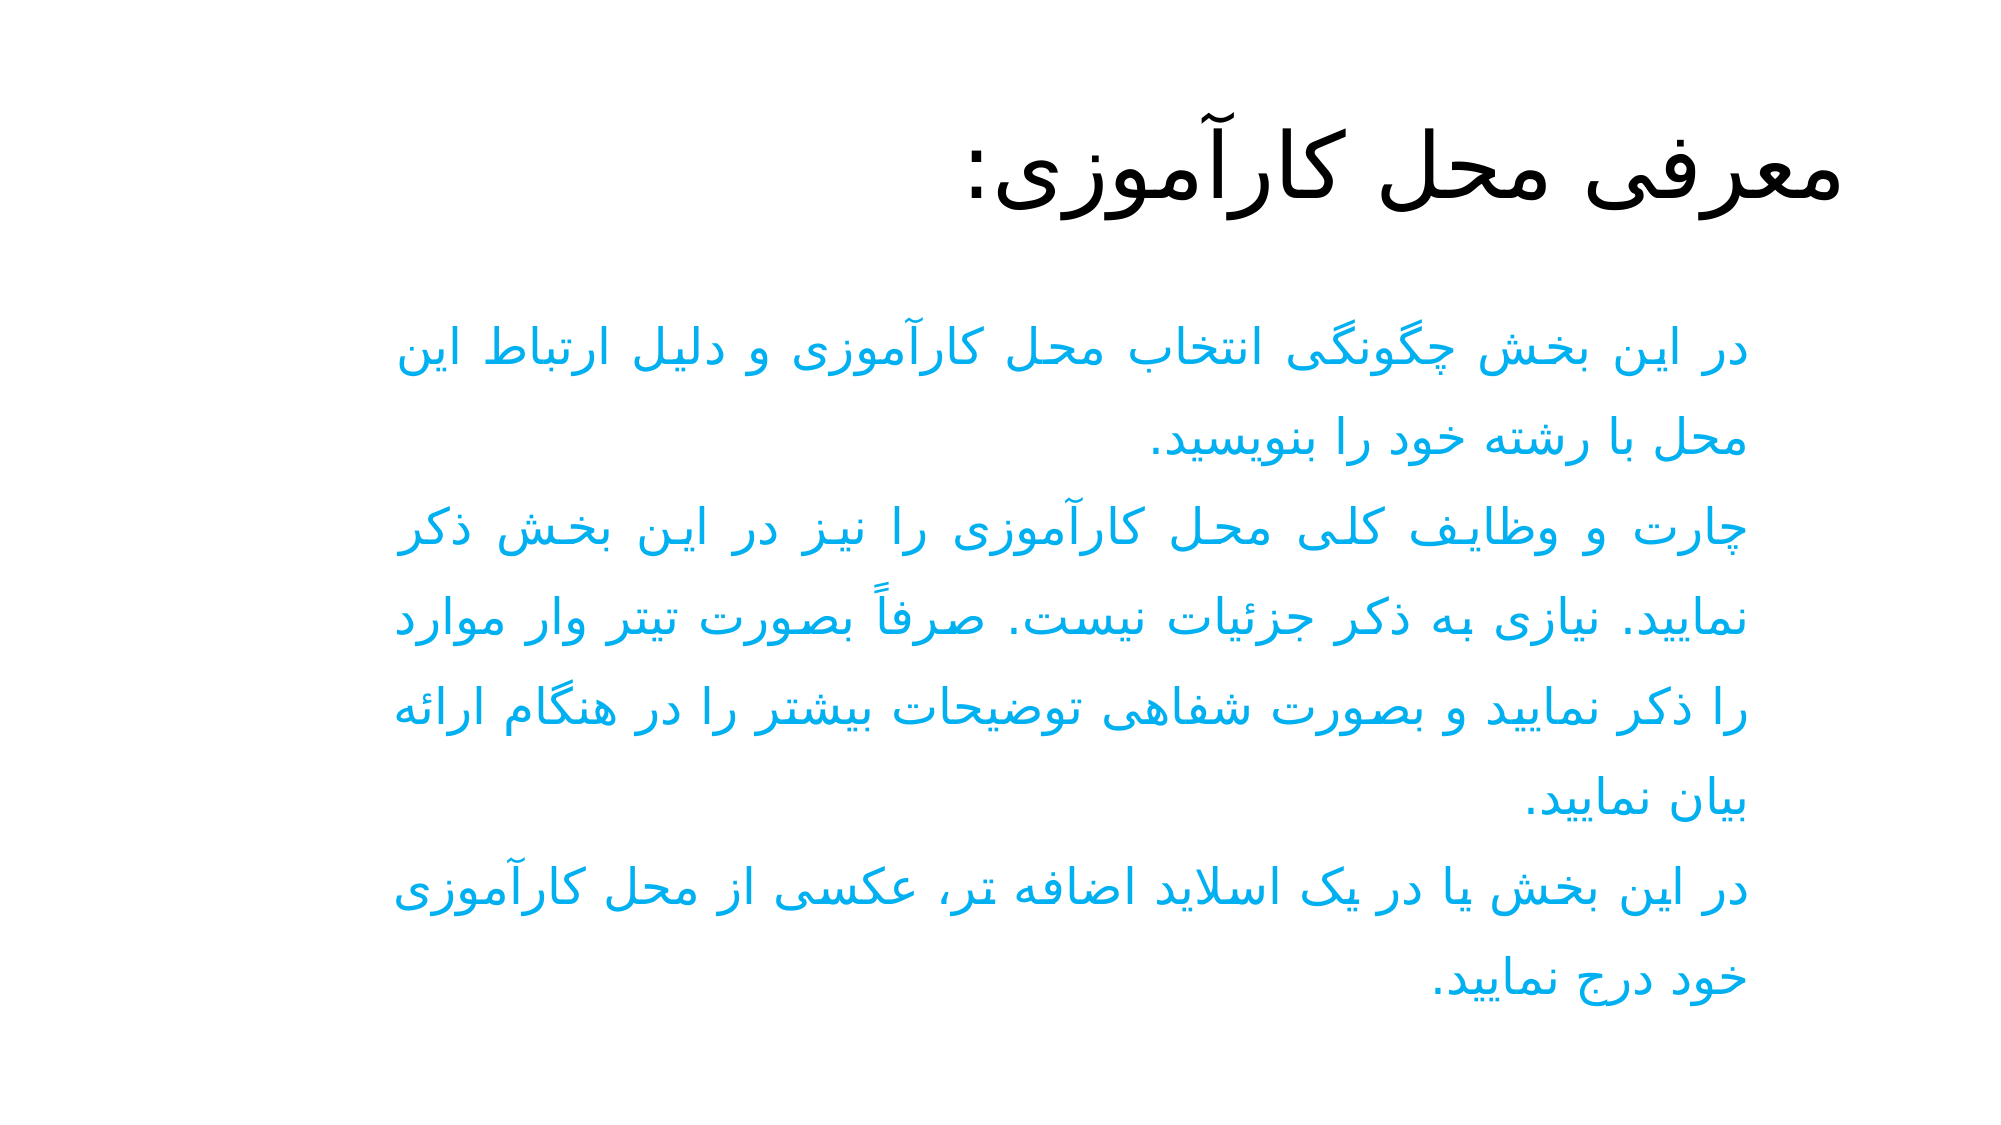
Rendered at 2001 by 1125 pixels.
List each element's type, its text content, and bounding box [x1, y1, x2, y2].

text_box در این بخش چگونگی انتخاب محل کارآموزی و دلیل ارتباط این محل با رشته خود را بنویسید. چارت و وظایف کلی محل کارآموزی را نیز در این بخش ذکر نمایید. نیازی به ذکر جزئیات نیست. صرفاً بصورت تیتر وار موارد را ذکر نمایید و بصورت شفاهی توضیحات بیشتر را در هنگام ارائه بیان نمایید. در این بخش یا در یک اسلاید اضافه تر، عکسی از محل کارآموزی خود درج نمایید. [377, 277, 1765, 1102]
title معرفی محل کارآموزی: [137, 59, 1863, 278]
